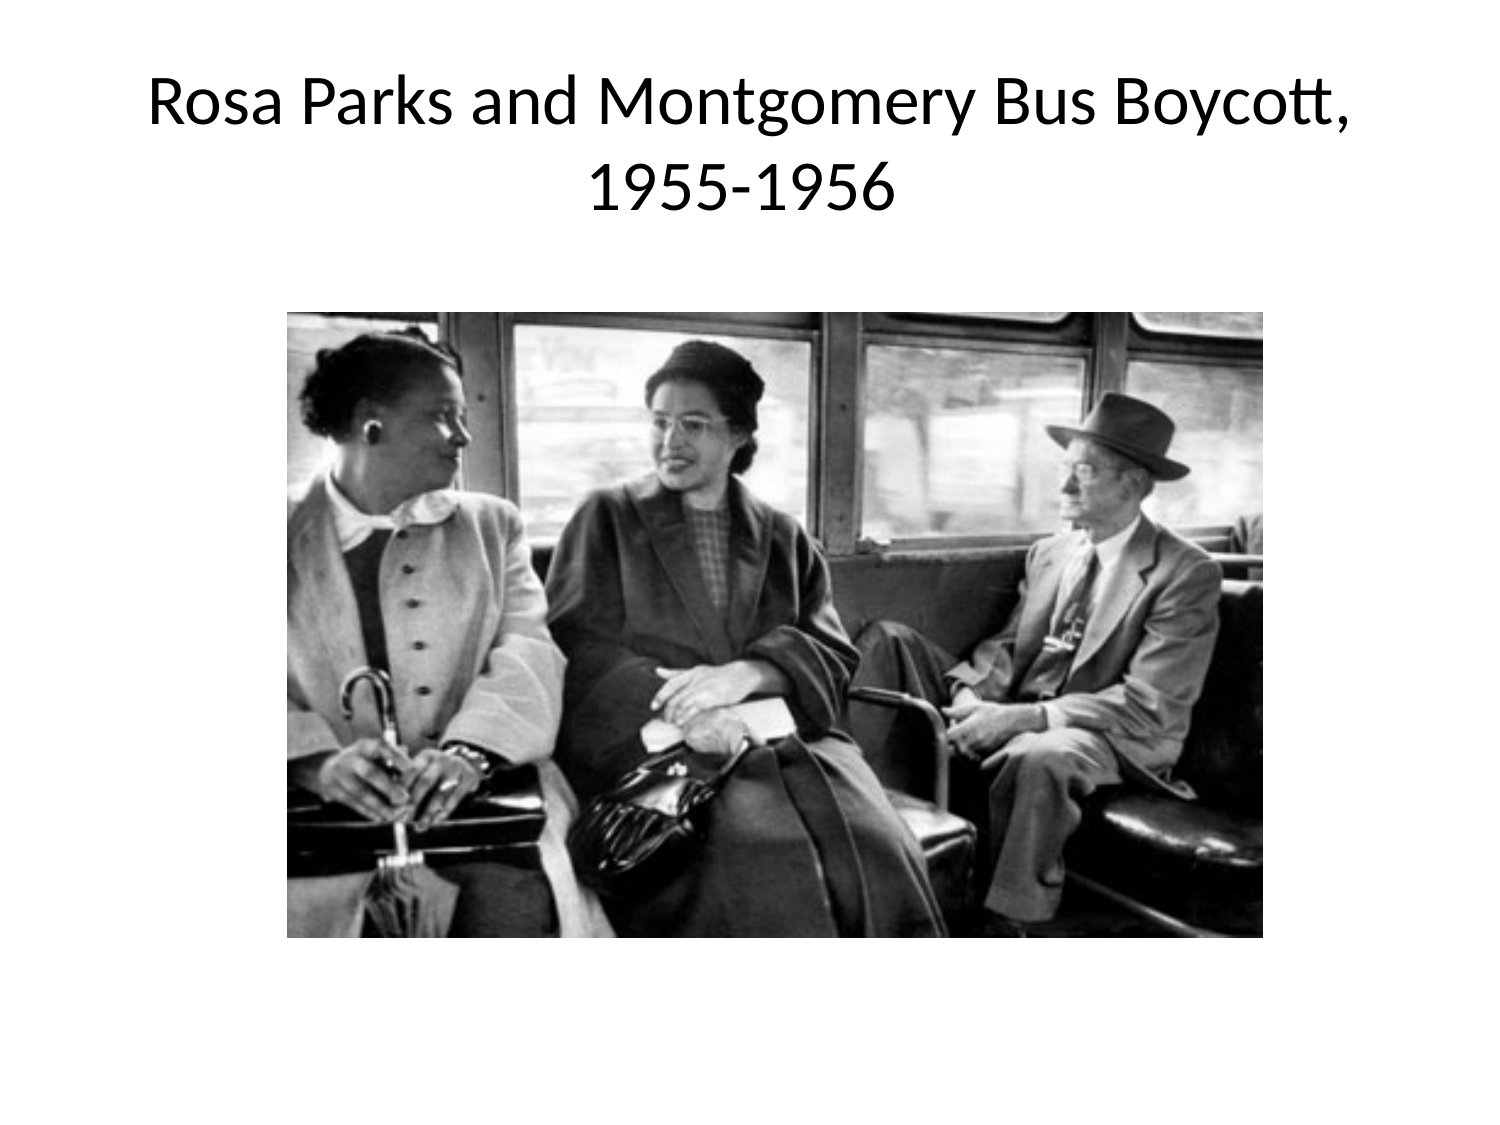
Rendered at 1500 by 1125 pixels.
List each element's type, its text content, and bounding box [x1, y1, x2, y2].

title Rosa Parks and Montgomery Bus Boycott, 1955-1956 [74, 44, 1426, 233]
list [287, 312, 1263, 938]
